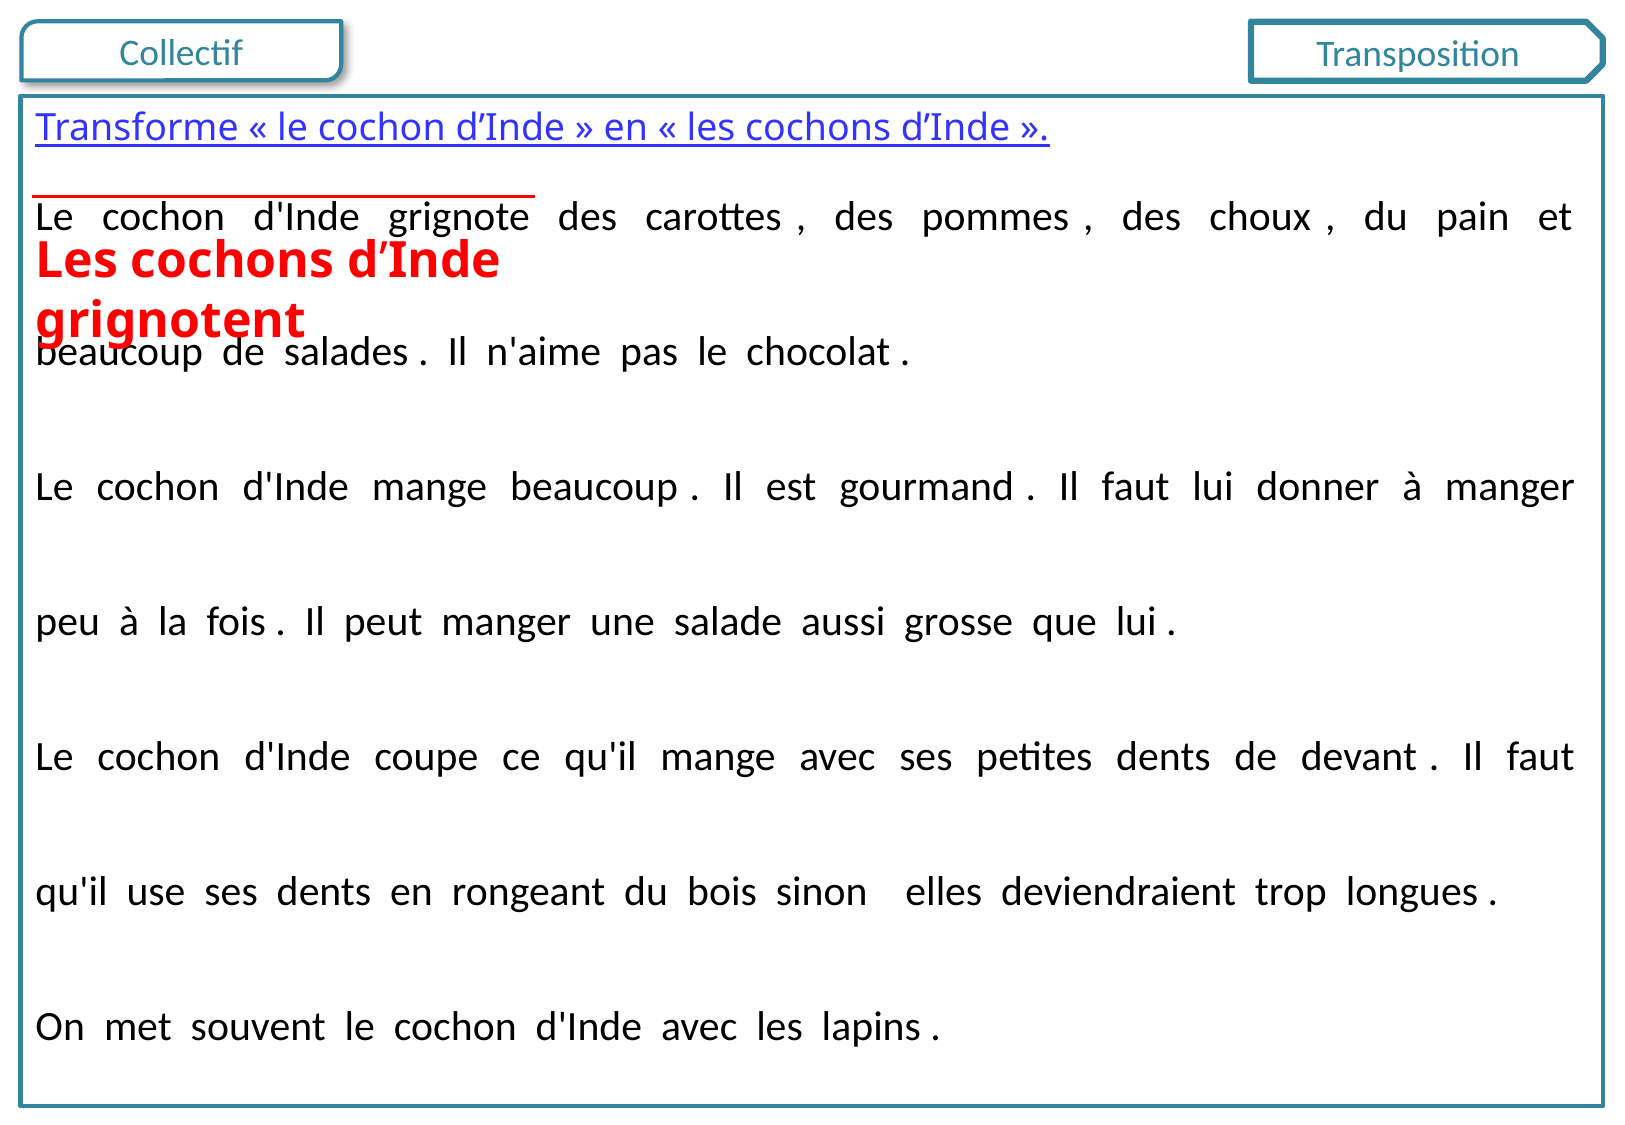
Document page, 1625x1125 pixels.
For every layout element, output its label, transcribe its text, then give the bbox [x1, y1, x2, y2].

text_box Les cochons d’Inde grignotent [20, 220, 712, 355]
list Le cochon d'Inde grignote des carottes , des pommes , des choux , du pain et beaucoup de salades . Il n'aime pas le chocolat . Le cochon d'Inde mange beaucoup . Il est gourmand . Il faut lui donner à manger peu à la fois . Il peut manger une salade aussi grosse que lui . Le cochon d'Inde coupe ce qu'il mange avec ses petites dents de devant . Il faut qu'il use ses dents en rongeant du bois sinon elles deviendraient trop longues . On met souvent le cochon d'Inde avec les lapins . [20, 95, 1603, 1018]
list Transposition [1251, 21, 1585, 81]
list Transforme « le cochon d’Inde » en « les cochons d’Inde ». [18, 94, 1605, 1108]
